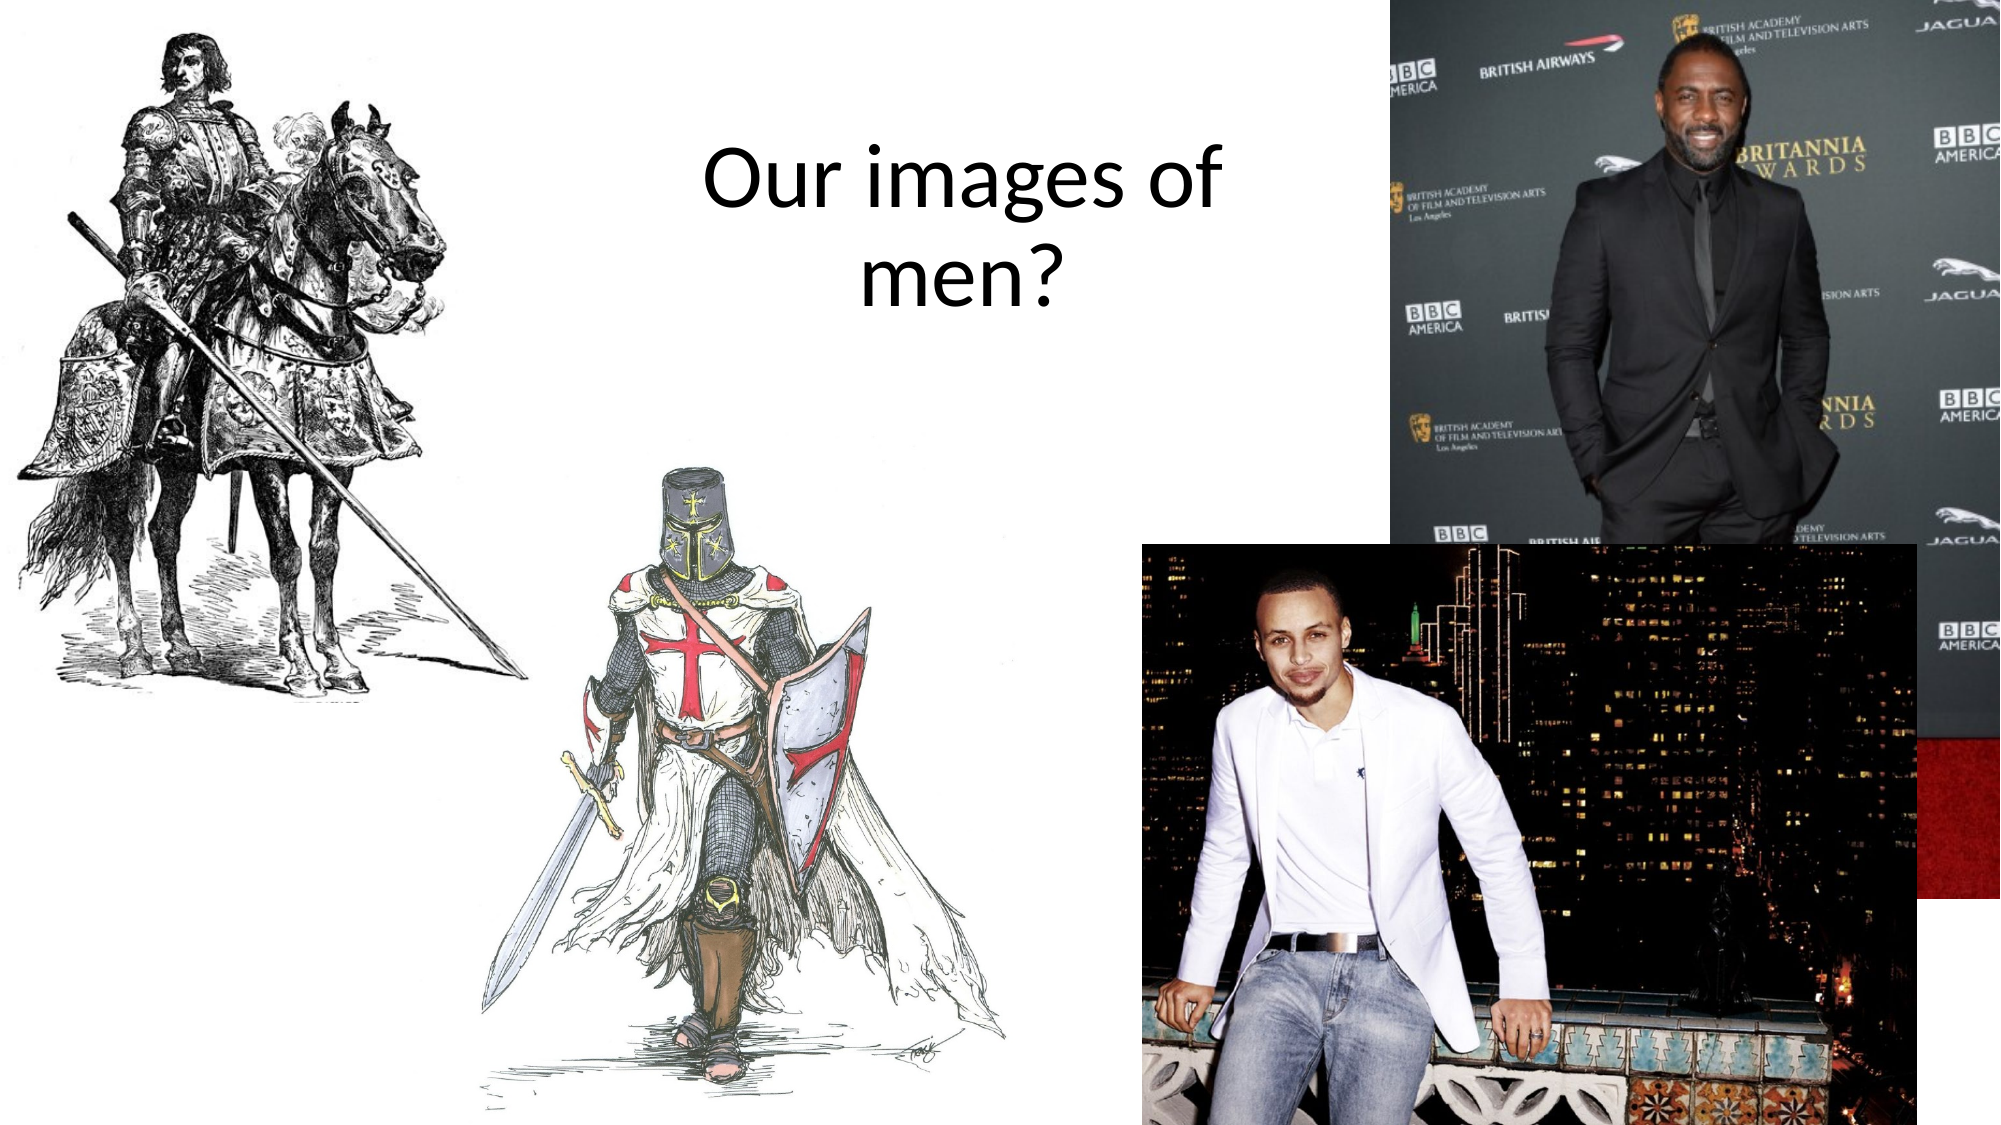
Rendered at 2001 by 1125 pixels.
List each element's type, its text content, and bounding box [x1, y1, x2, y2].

picture [1142, 0, 2000, 1125]
title Our images of men? [596, 118, 1331, 336]
picture [0, 21, 1020, 1125]
